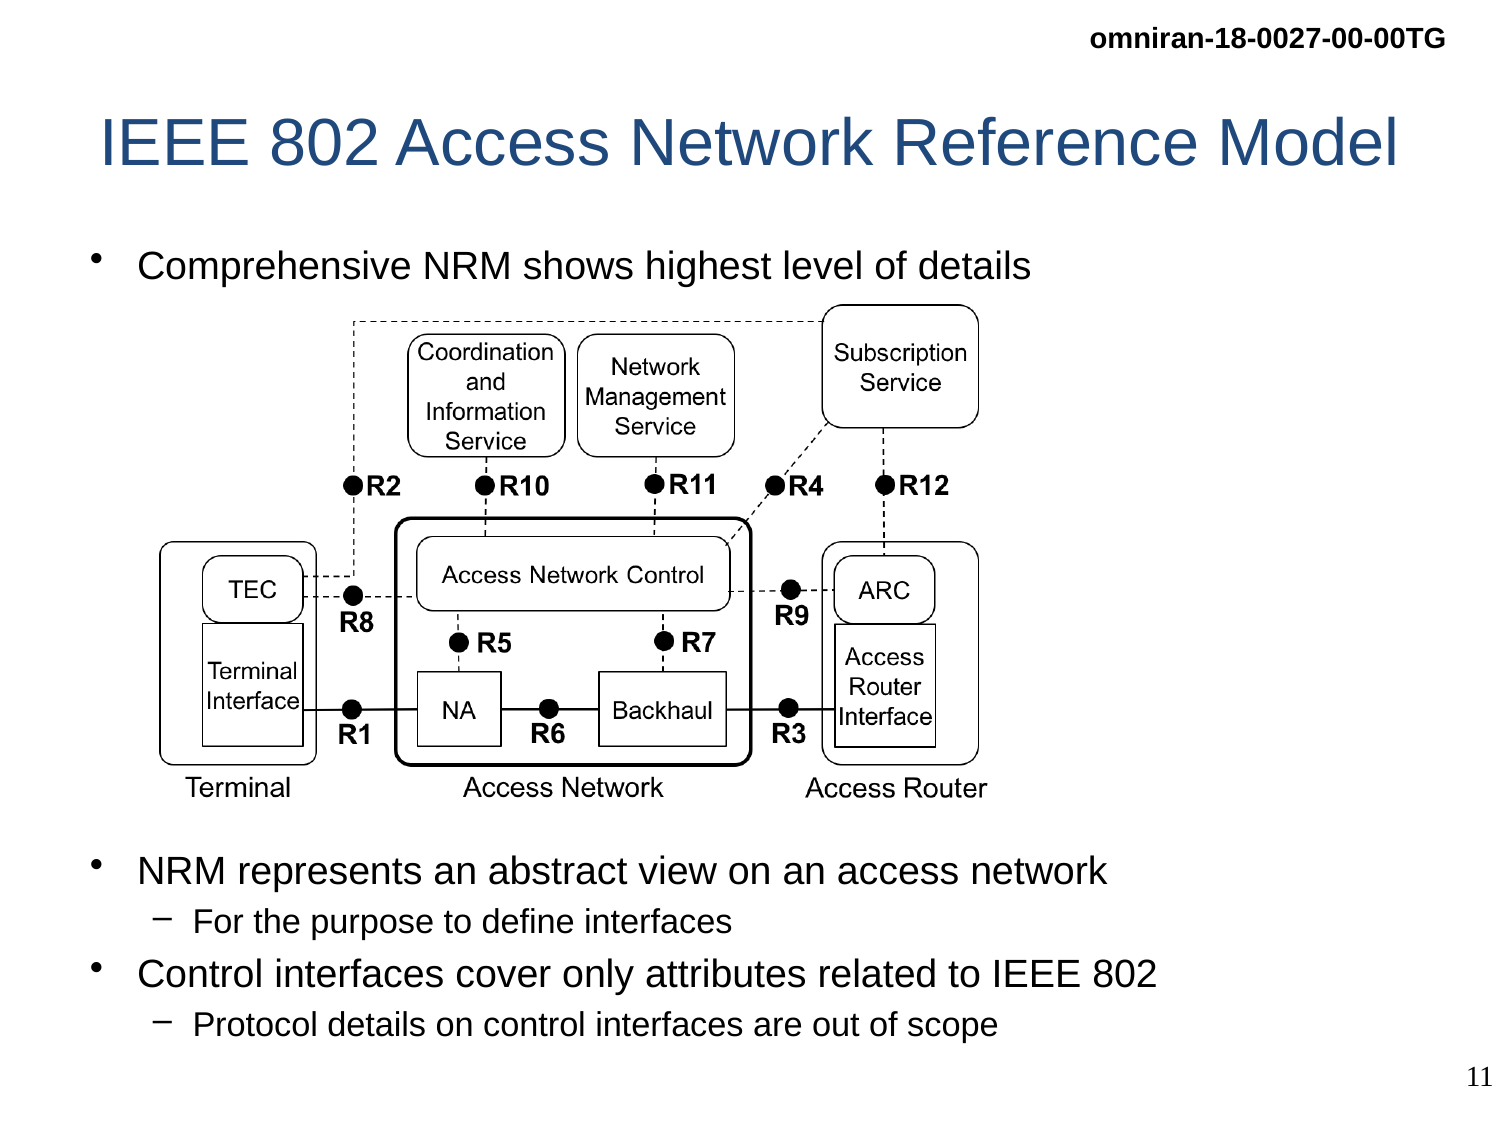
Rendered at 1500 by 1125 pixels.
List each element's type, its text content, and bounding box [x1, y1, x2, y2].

list Comprehensive NRM shows highest level of details NRM represents an abstract view on an access network For the purpose to define interfaces Control interfaces cover only attributes related to IEEE 802 Protocol details on control interfaces are out of scope [75, 232, 1425, 1065]
title IEEE 802 Access Network Reference Model [75, 45, 1425, 232]
picture [159, 303, 1006, 822]
